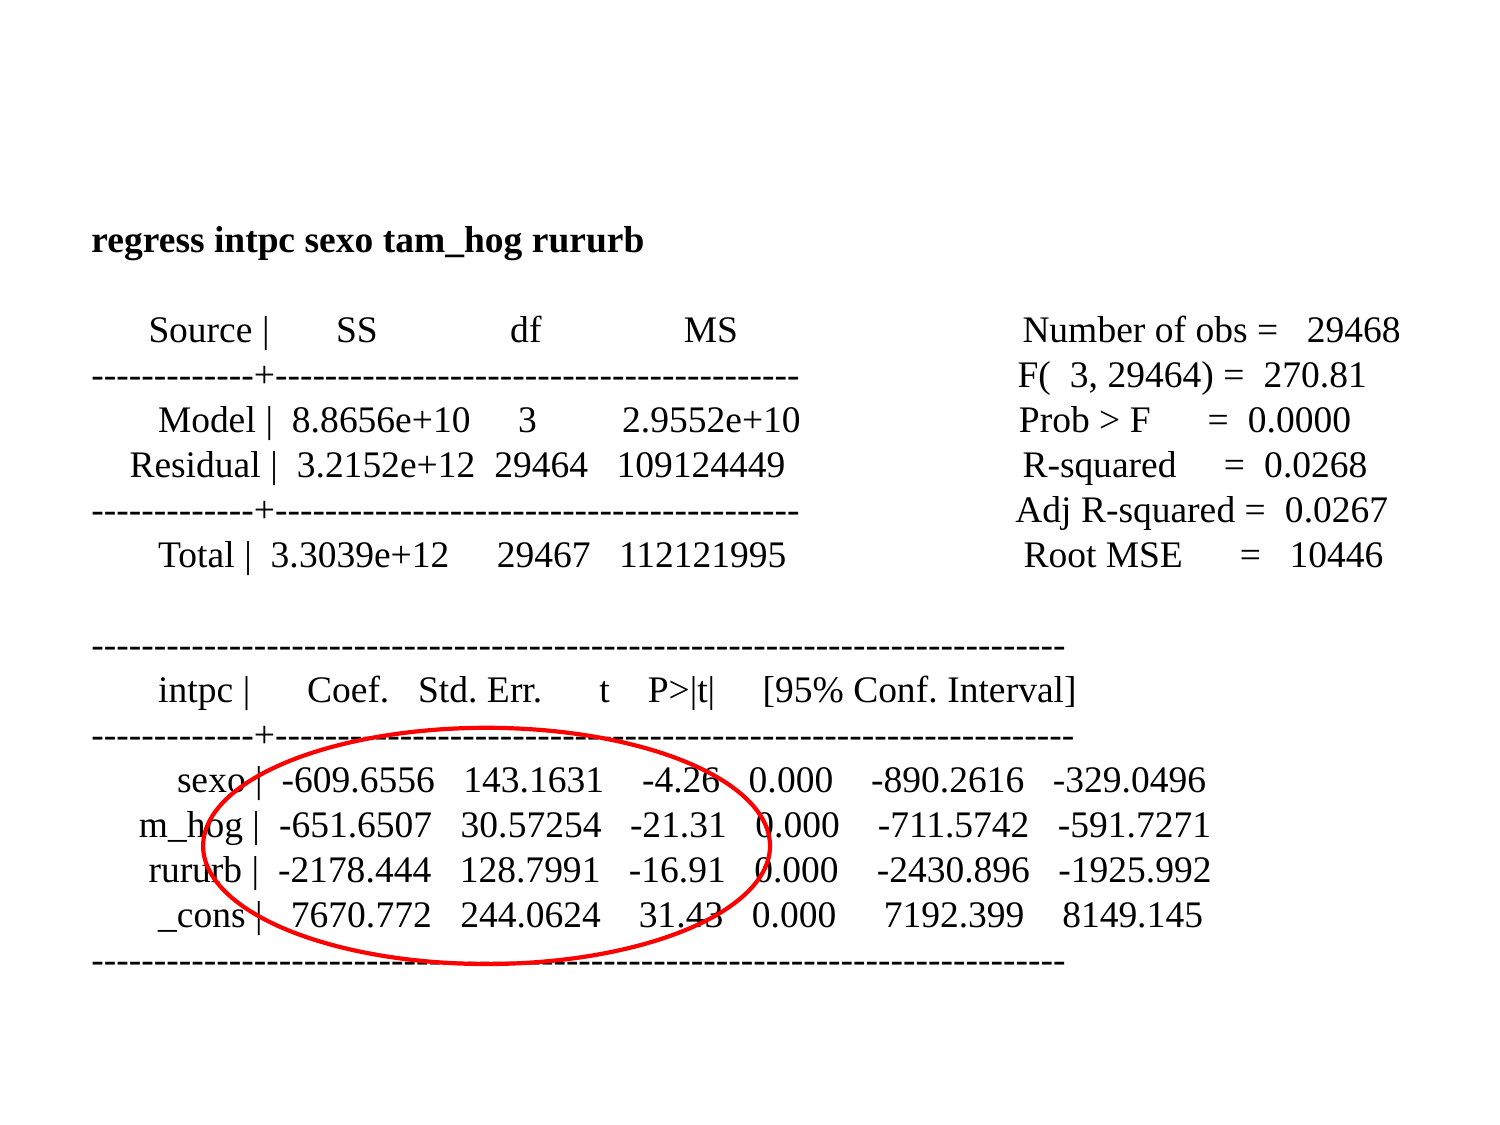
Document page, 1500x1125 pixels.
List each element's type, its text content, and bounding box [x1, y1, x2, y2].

text_box [200, 725, 773, 967]
text_box regress intpc sexo tam_hog rururb Source | SS df MS Number of obs = 29468 -------------+------------------------------------------ F( 3, 29464) = 270.81 Model | 8.8656e+10 3 2.9552e+10 Prob > F = 0.0000 Residual | 3.2152e+12 29464 109124449 R-squared = 0.0268 -------------+------------------------------------------ Adj R-squared = 0.0267 Total | 3.3039e+12 29467 112121995 Root MSE = 10446 ------------------------------------------------------------------------------ intpc | Coef. Std. Err. t P>|t| [95% Conf. Interval] -------------+---------------------------------------------------------------- sexo | -609.6556 143.1631 -4.26 0.000 -890.2616 -329.0496 m_hog | -651.6507 30.57254 -21.31 0.000 -711.5742 -591.7271 rururb | -2178.444 128.7991 -16.91 0.000 -2430.896 -1925.992 _cons | 7670.772 244.0624 31.43 0.000 7192.399 8149.145 ------------------------------------------------------------------------------ [76, 207, 1459, 988]
